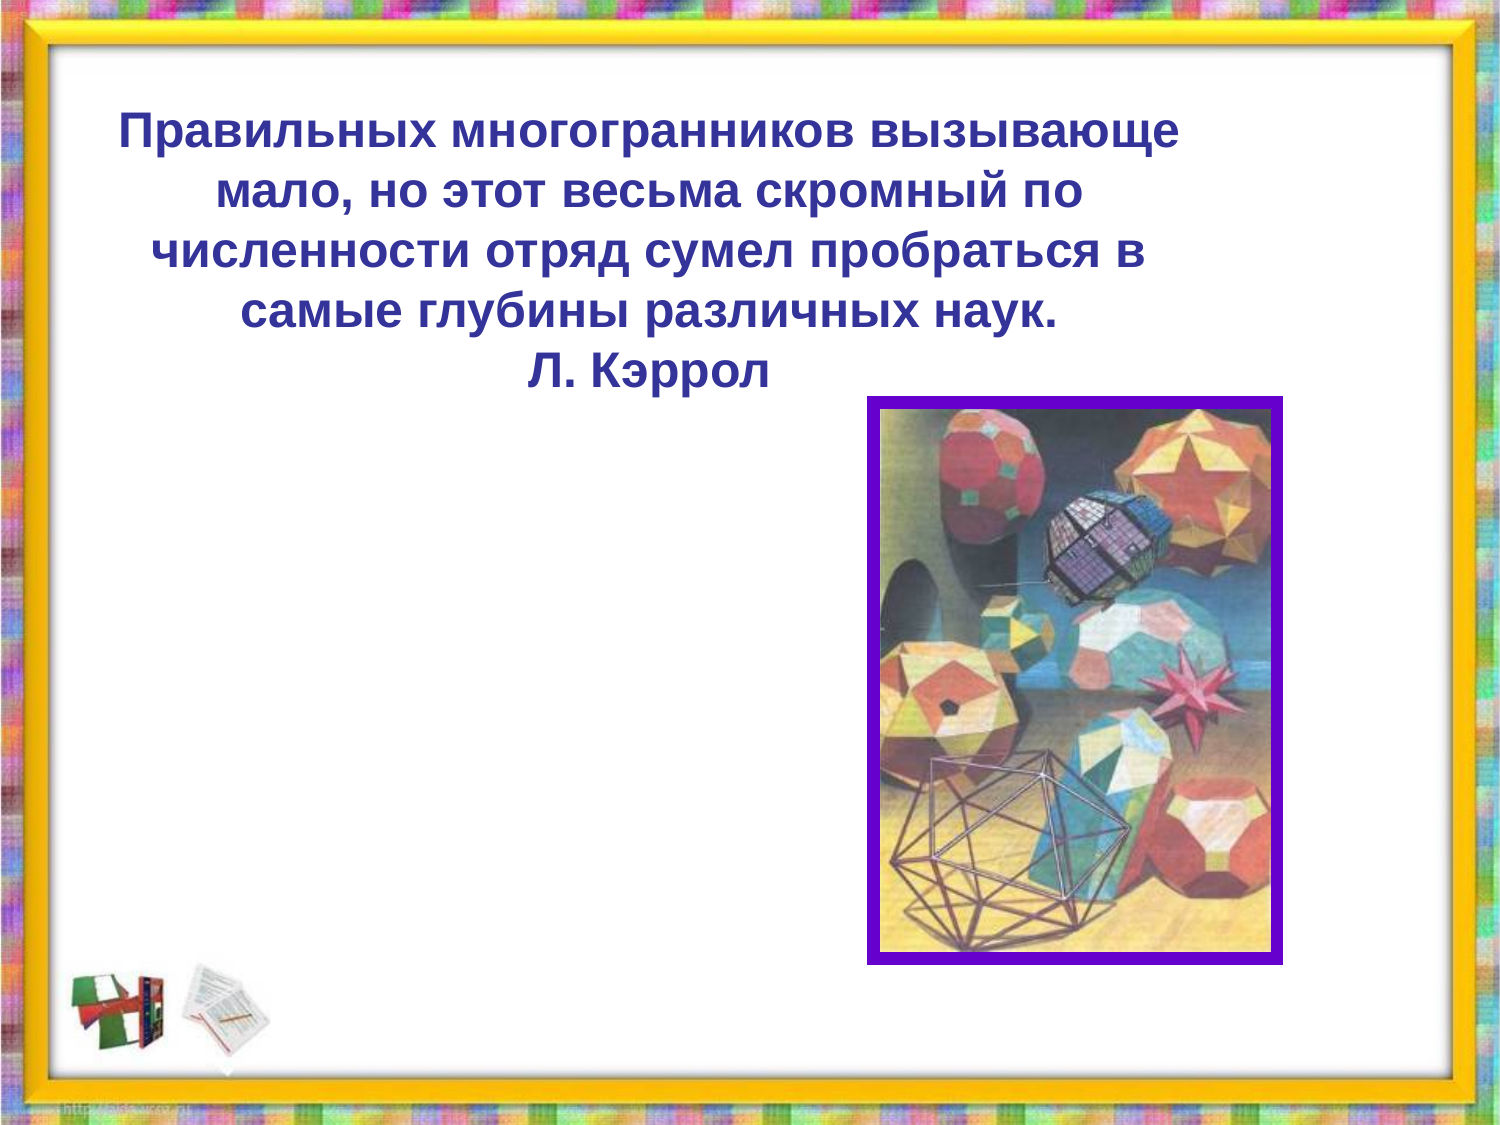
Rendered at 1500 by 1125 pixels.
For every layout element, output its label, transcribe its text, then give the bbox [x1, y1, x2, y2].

picture [0, 0, 1500, 1125]
text_box Правильных многогранников вызывающе мало, но этот весьма скромный по численности отряд сумел пробраться в самые глубины различных наук. Л. Кэррол [64, 90, 1235, 405]
